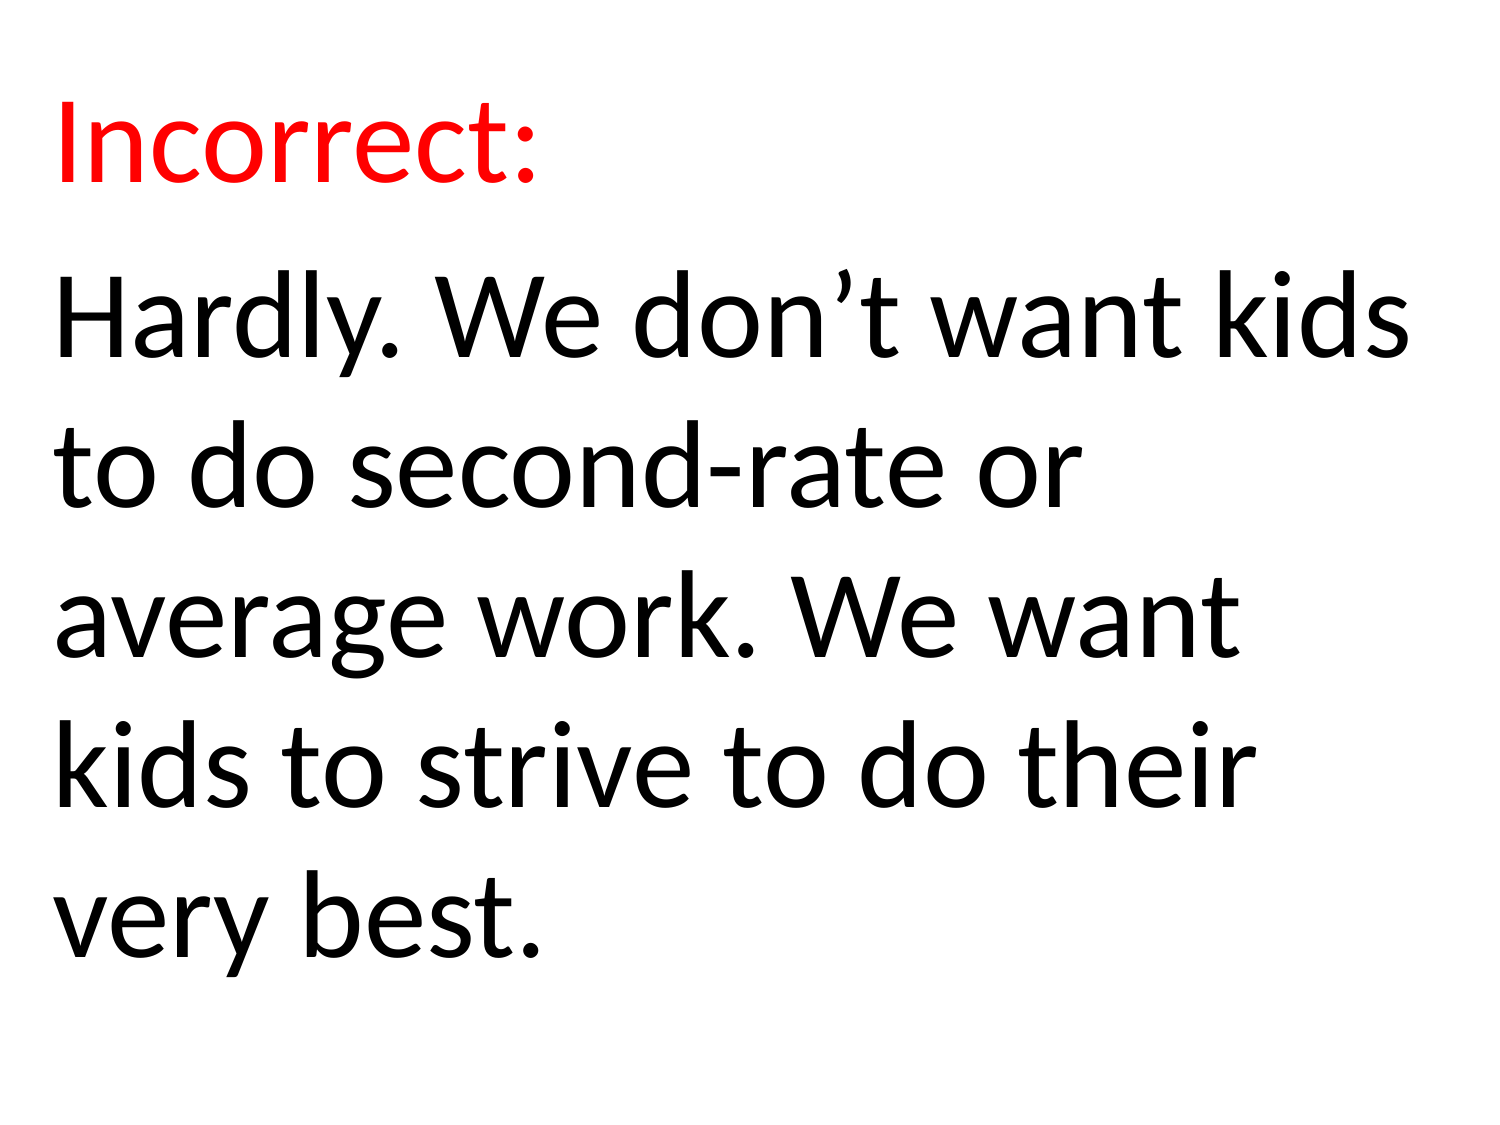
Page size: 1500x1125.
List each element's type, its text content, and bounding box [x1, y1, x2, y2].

list Incorrect: Hardly. We don’t want kids to do second-rate or average work. We want kids to strive to do their very best. [37, 50, 1438, 793]
